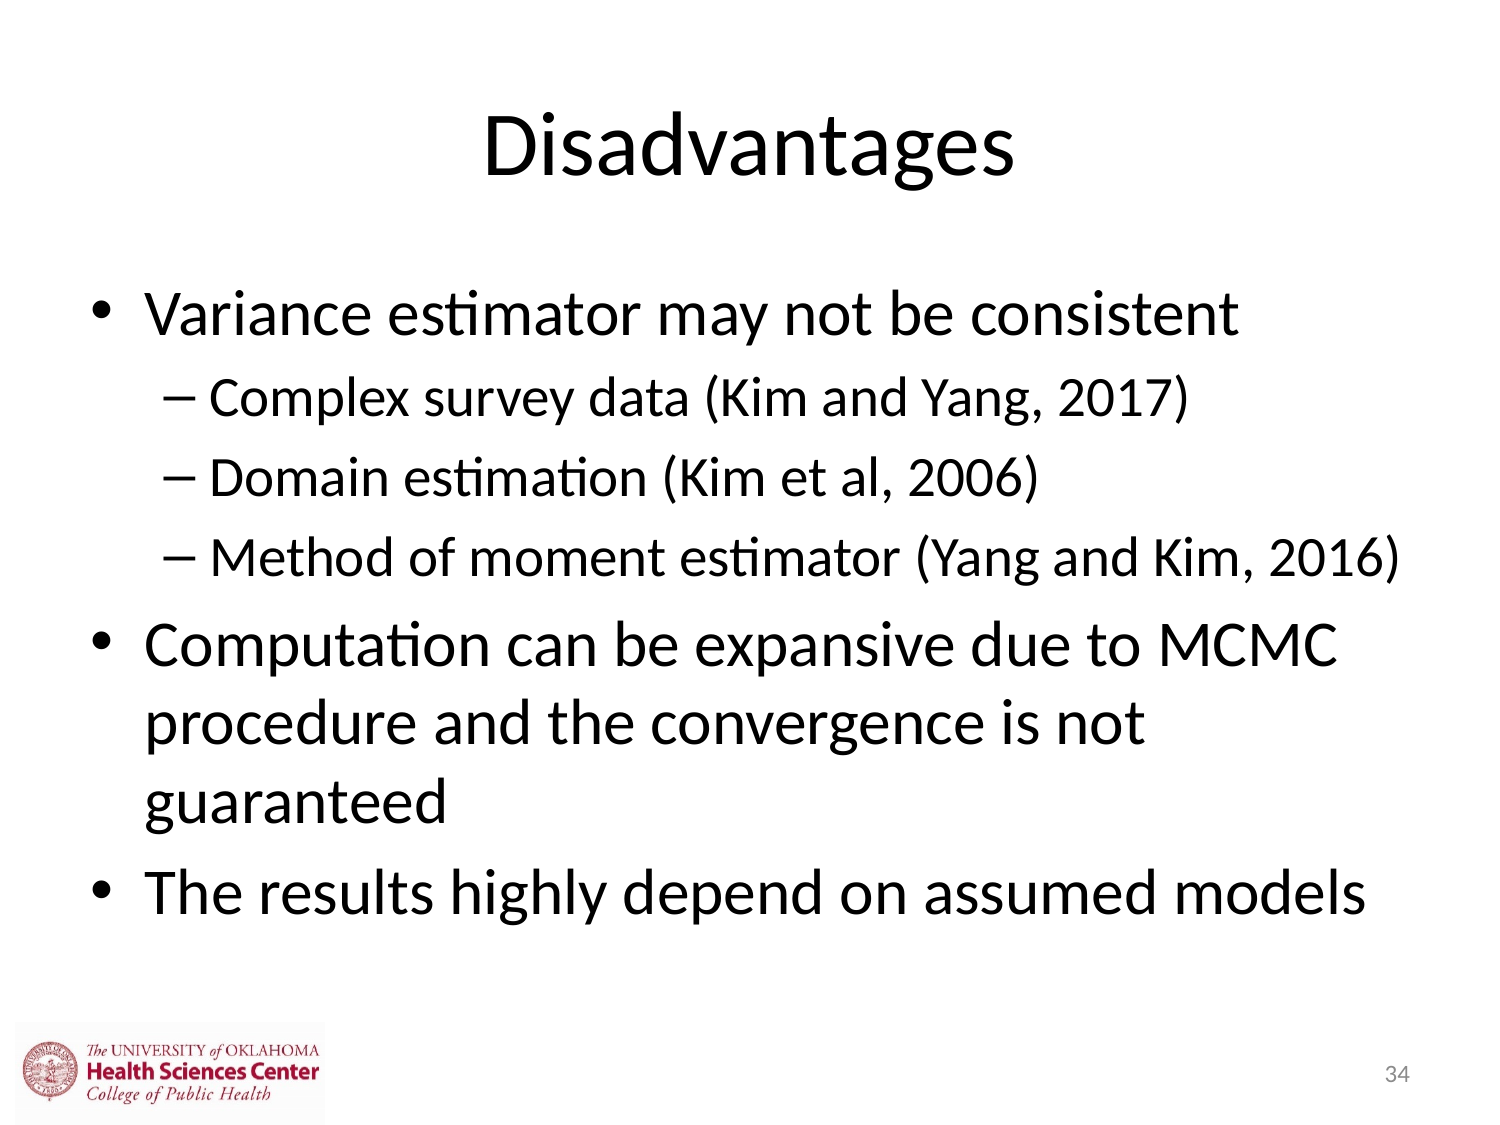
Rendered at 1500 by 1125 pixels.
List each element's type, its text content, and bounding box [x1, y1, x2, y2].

slide_number 34 [1074, 1042, 1425, 1103]
list Variance estimator may not be consistent Complex survey data (Kim and Yang, 2017) Domain estimation (Kim et al, 2006) Method of moment estimator (Yang and Kim, 2016) Computation can be expansive due to MCMC procedure and the convergence is not guaranteed The results highly depend on assumed models [75, 262, 1425, 1005]
picture [15, 1022, 325, 1125]
title Disadvantages [75, 45, 1425, 233]
